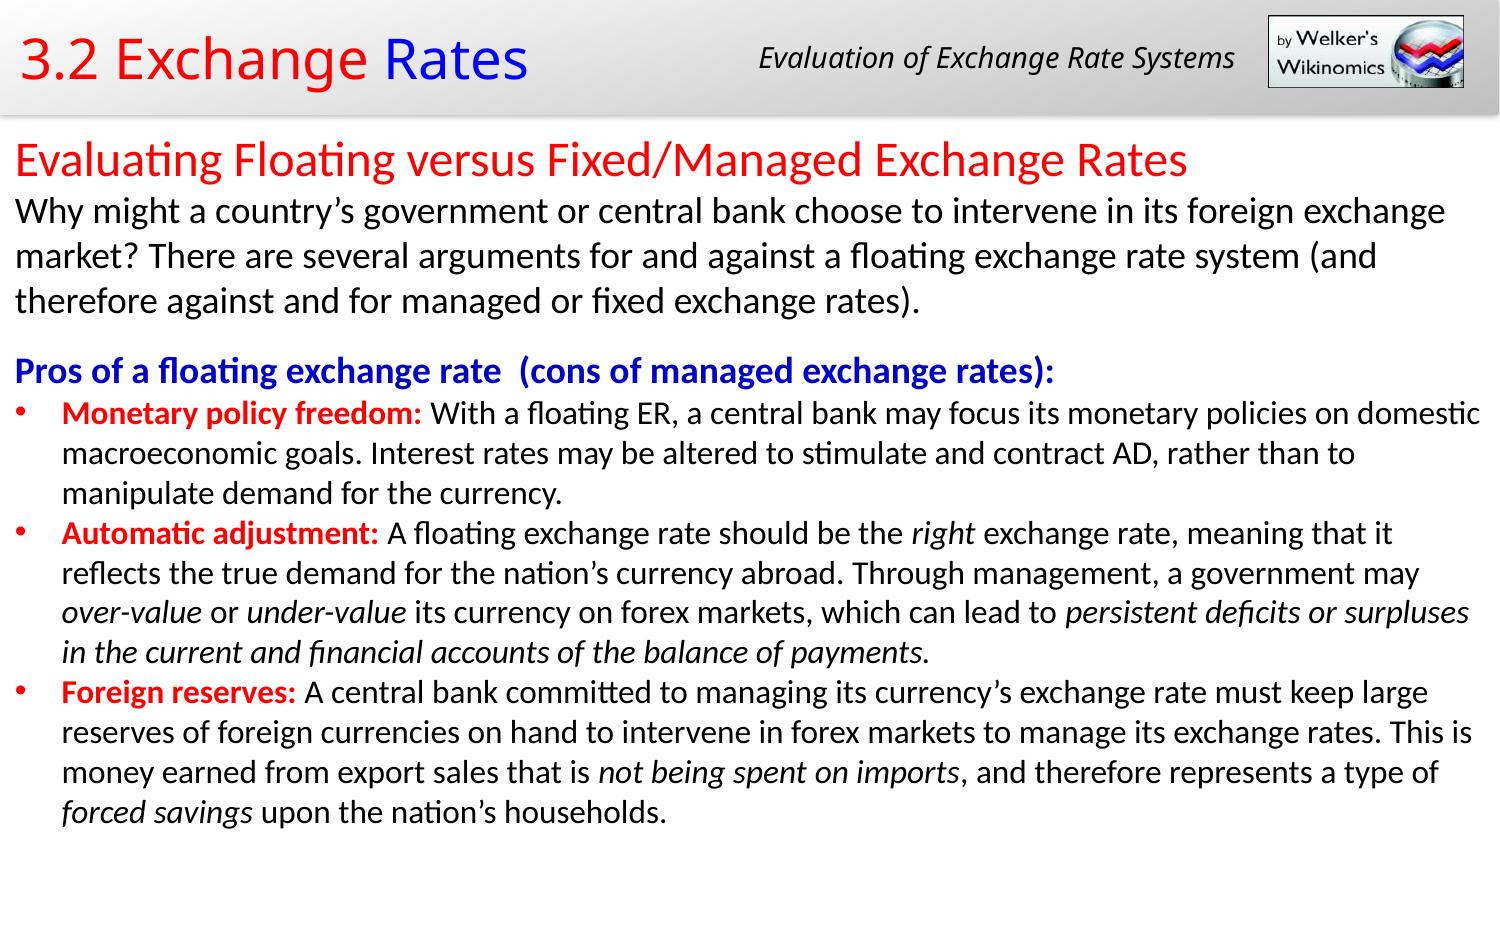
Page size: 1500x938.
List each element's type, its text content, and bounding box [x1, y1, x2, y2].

text_box Evaluation of Exchange Rate Systems [724, 32, 1270, 81]
picture [1268, 15, 1464, 88]
text_box Evaluating Floating versus Fixed/Managed Exchange Rates Why might a country’s government or central bank choose to intervene in its foreign exchange market? There are several arguments for and against a floating exchange rate system (and therefore against and for managed or fixed exchange rates). Pros of a floating exchange rate (cons of managed exchange rates): Monetary policy freedom: With a floating ER, a central bank may focus its monetary policies on domestic macroeconomic goals. Interest rates may be altered to stimulate and contract AD, rather than to manipulate demand for the currency. Automatic adjustment: A floating exchange rate should be the right exchange rate, meaning that it reflects the true demand for the nation’s currency abroad. Through management, a government may over-value or under-value its currency on forex markets, which can lead to persistent deficits or surpluses in the current and financial accounts of the balance of payments. Foreign reserves: A central bank committed to managing its currency’s exchange rate must keep large reserves of foreign currencies on hand to intervene in forex markets to manage its exchange rates. This is money earned from export sales that is not being spent on imports, and therefore represents a type of forced savings upon the nation’s households. [0, 118, 1500, 838]
